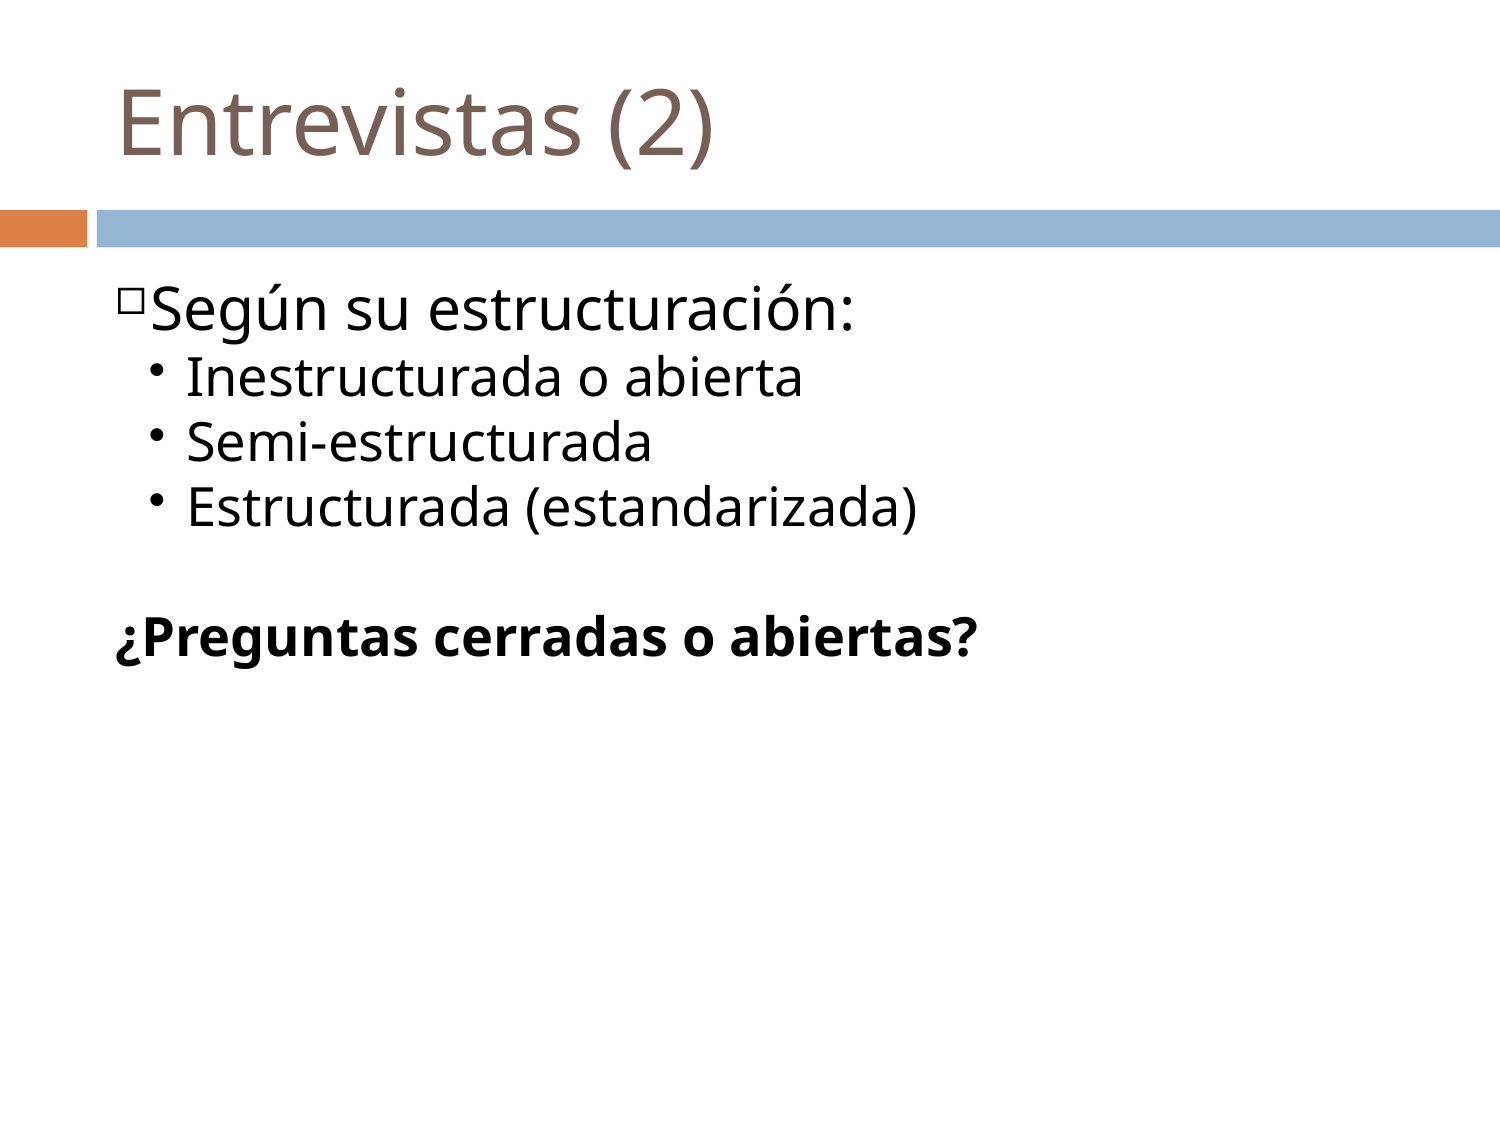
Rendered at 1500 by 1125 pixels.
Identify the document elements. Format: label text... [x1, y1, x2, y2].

text_box Según su estructuración: Inestructurada o abierta Semi-estructurada Estructurada (estandarizada) ¿Preguntas cerradas o abiertas? [100, 262, 1438, 1000]
text_box Entrevistas (2) [100, 37, 1438, 200]
